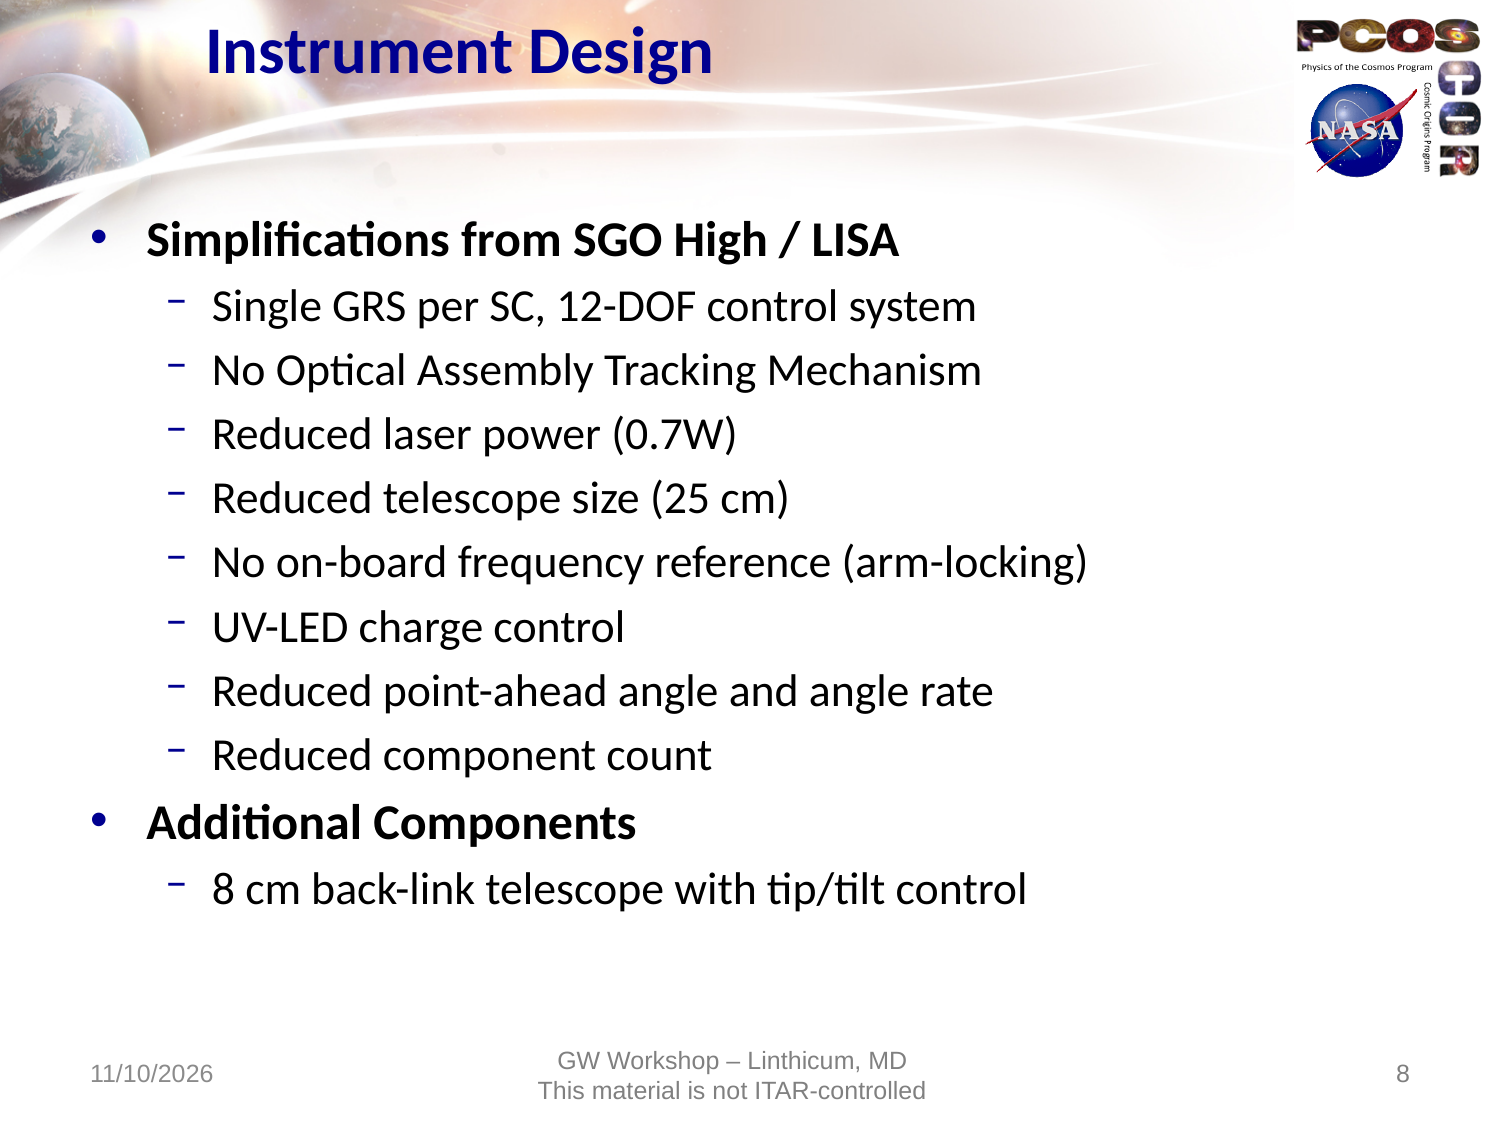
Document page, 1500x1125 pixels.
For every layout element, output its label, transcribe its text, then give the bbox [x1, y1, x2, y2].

title Instrument Design [190, 0, 1443, 118]
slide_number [75, 1042, 357, 1103]
picture [0, 0, 1486, 1125]
slide_number 8 [1074, 1042, 1425, 1103]
list Simplifications from SGO High / LISA Single GRS per SC, 12-DOF control system No Optical Assembly Tracking Mechanism Reduced laser power (0.7W) Reduced telescope size (25 cm) No on-board frequency reference (arm-locking) UV-LED charge control Reduced point-ahead angle and angle rate Reduced component count Additional Components 8 cm back-link telescope with tip/tilt control [75, 198, 1425, 1043]
